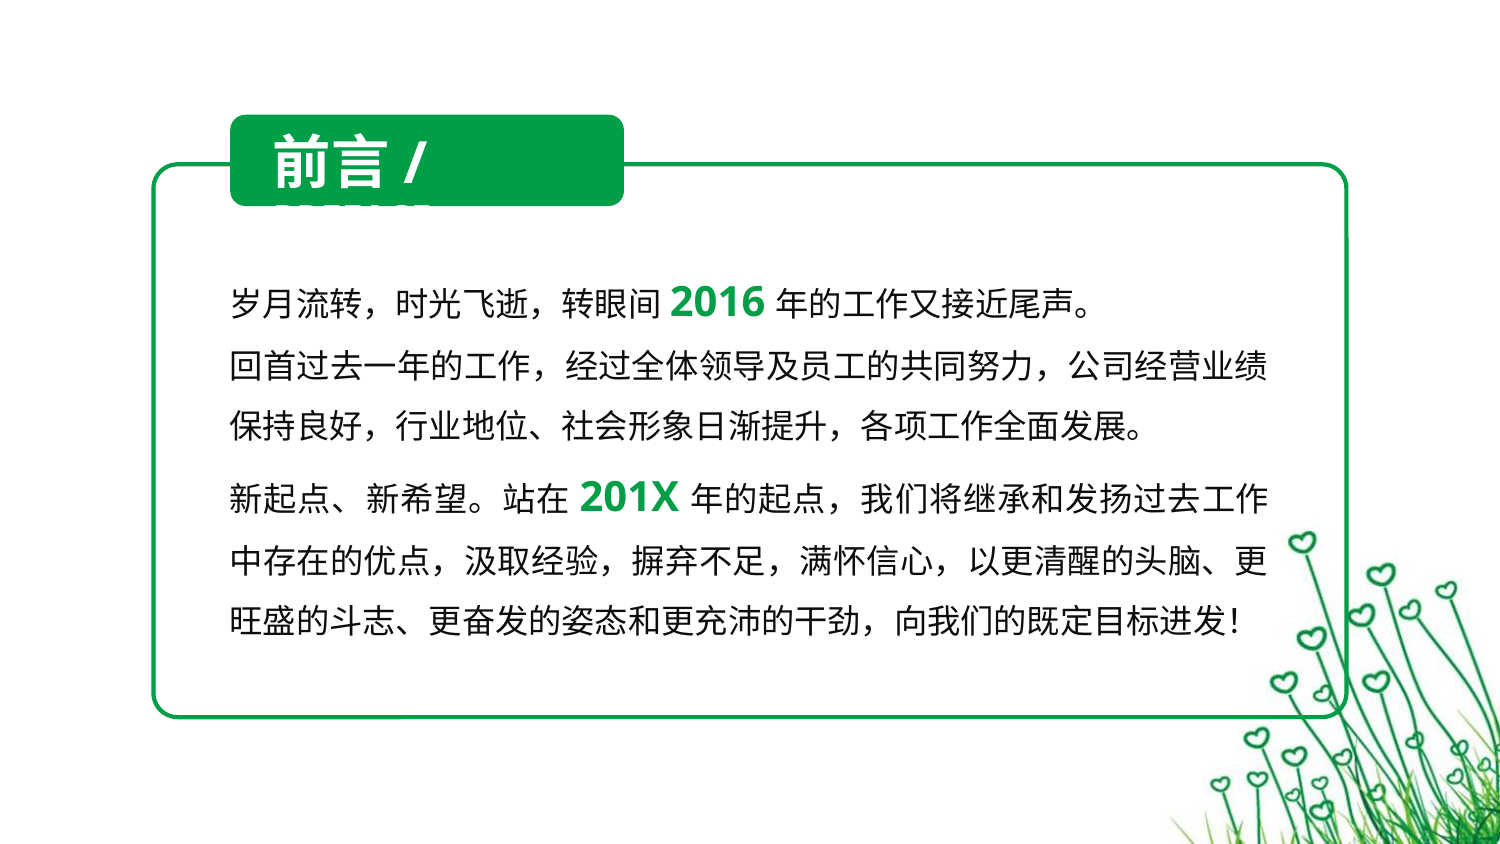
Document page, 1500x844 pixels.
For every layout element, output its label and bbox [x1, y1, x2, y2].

text_box [229, 114, 625, 207]
picture [245, 138, 1500, 844]
text_box [151, 162, 240, 720]
